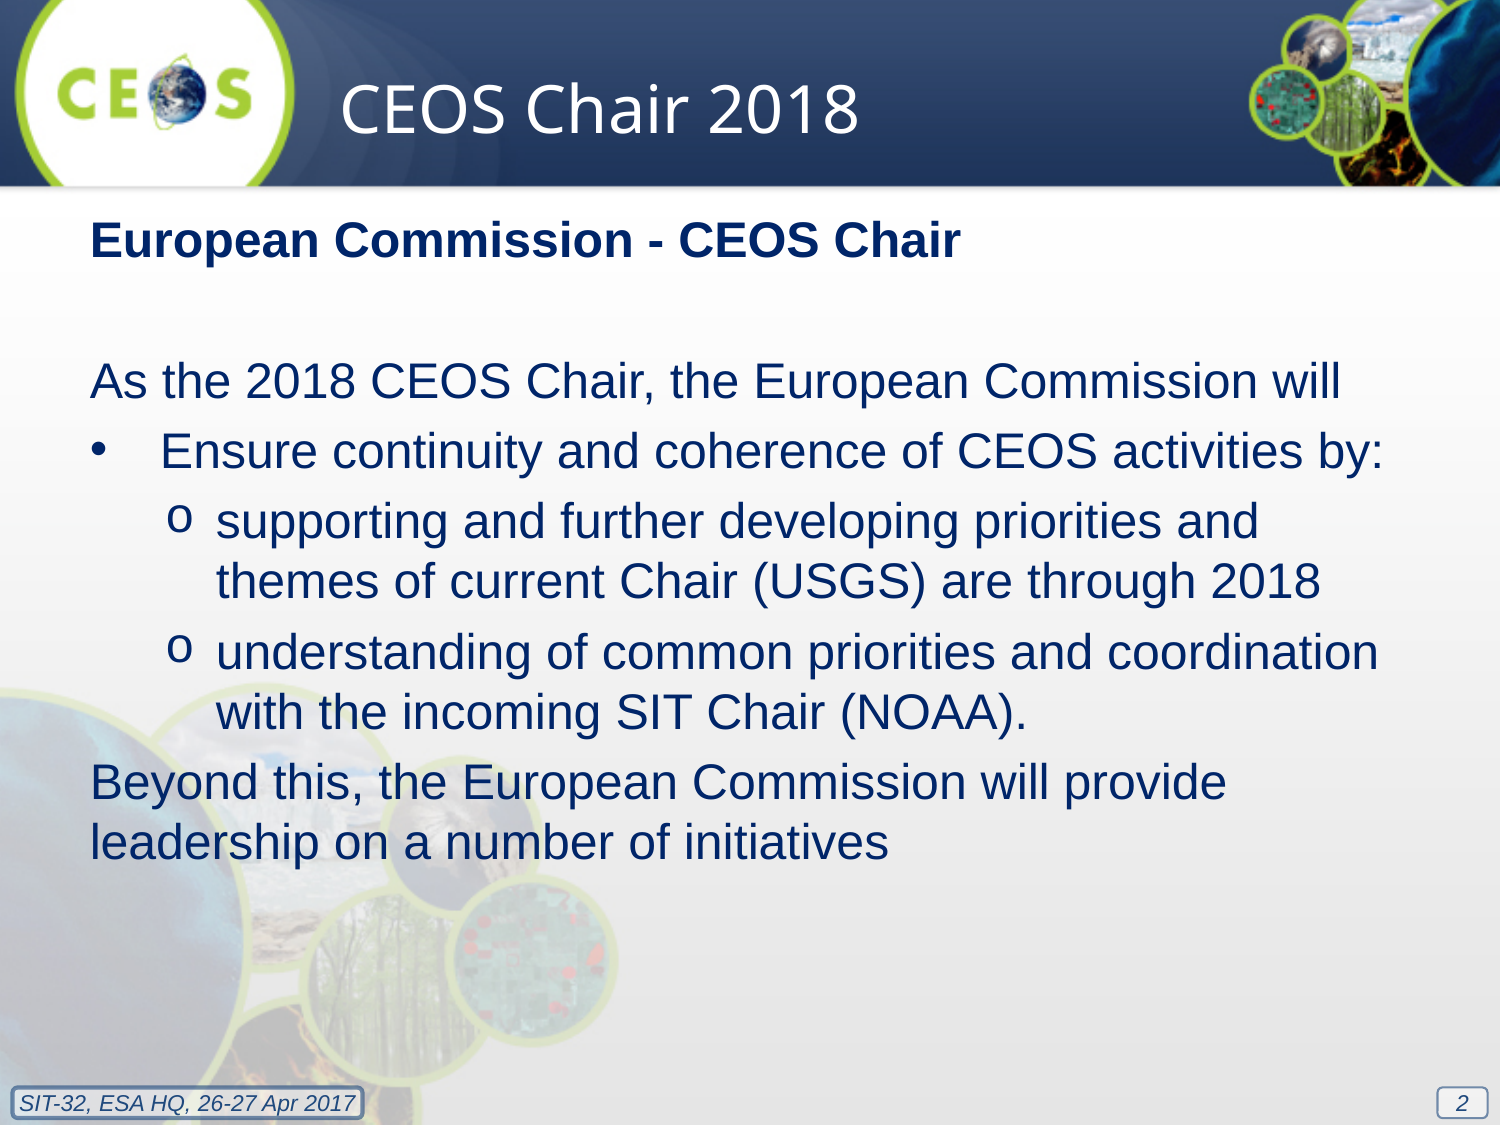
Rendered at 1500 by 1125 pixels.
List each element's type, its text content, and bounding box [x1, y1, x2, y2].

picture [0, 0, 1500, 1125]
text_box CEOS Chair 2018 [324, 59, 1397, 163]
list European Commission - CEOS Chair As the 2018 CEOS Chair, the European Commission will Ensure continuity and coherence of CEOS activities by: supporting and further developing priorities and themes of current Chair (USGS) are through 2018 understanding of common priorities and coordination with the incoming SIT Chair (NOAA). Beyond this, the European Commission will provide leadership on a number of initiatives [75, 200, 1413, 975]
slide_number 2 [1436, 1086, 1489, 1120]
